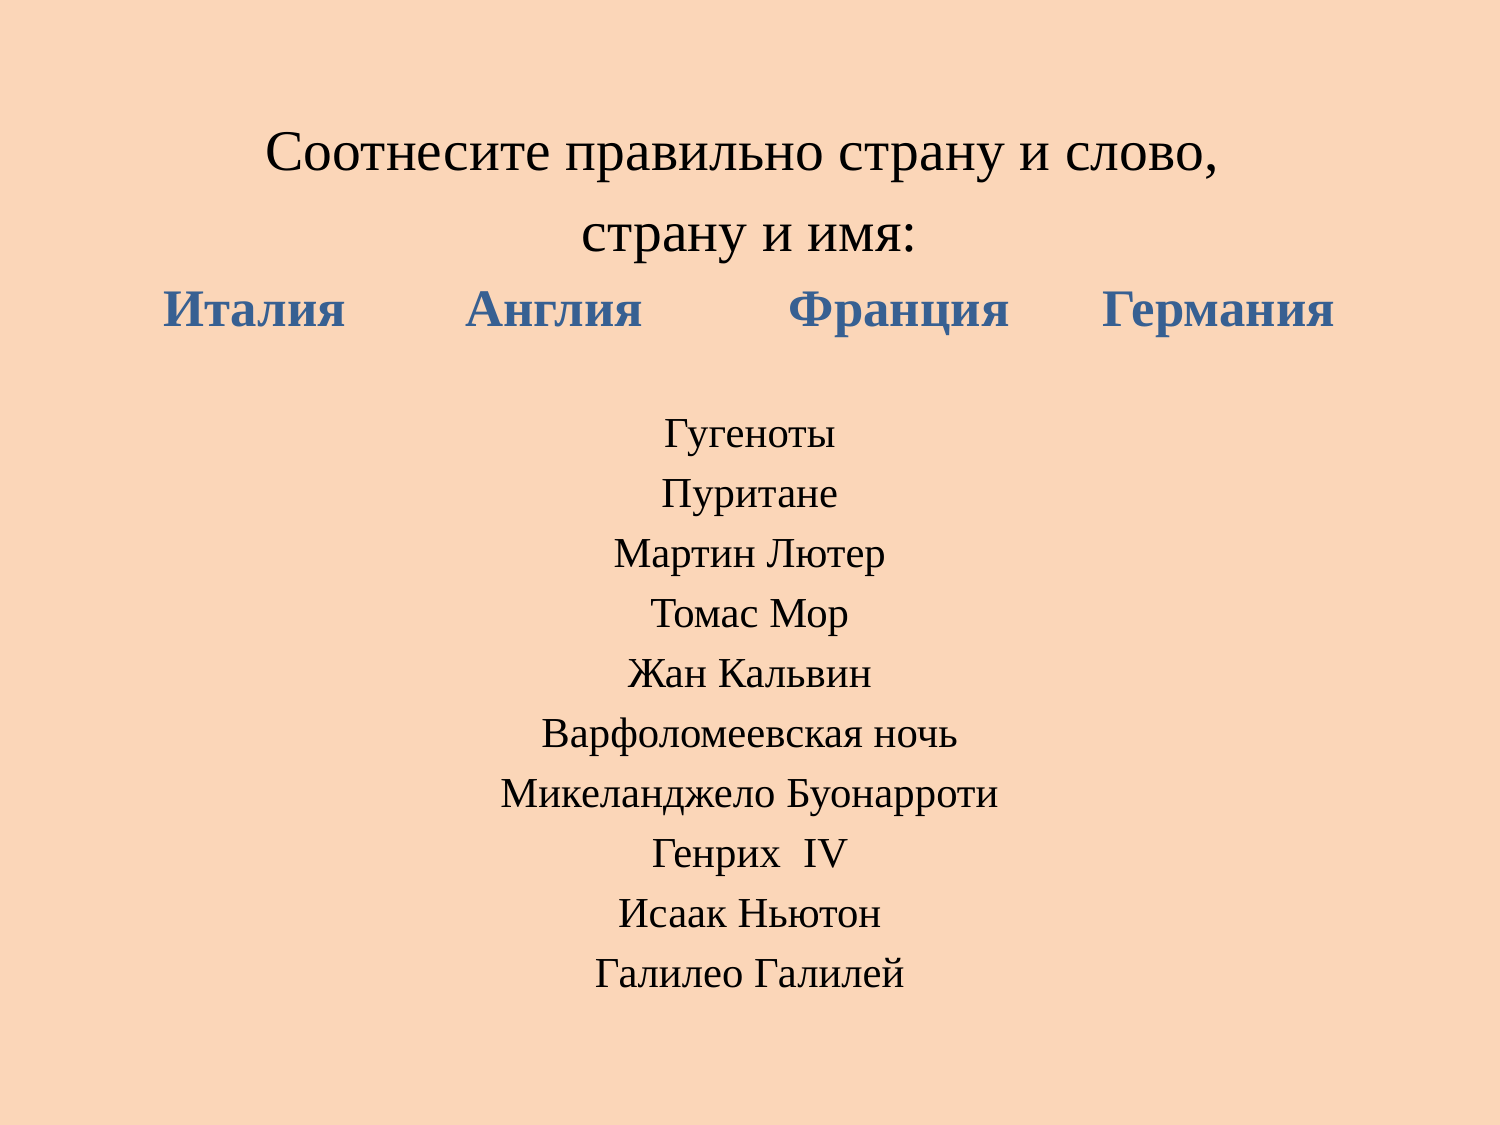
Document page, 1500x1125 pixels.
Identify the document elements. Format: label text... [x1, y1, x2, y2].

list Соотнесите правильно страну и слово, страну и имя: Италия Англия Франция Германия Гугеноты Пуритане Мартин Лютер Томас Мор Жан Кальвин Варфоломеевская ночь Микеланджело Буонарроти Генрих IV Исаак Ньютон Галилео Галилей [35, 105, 1465, 1005]
